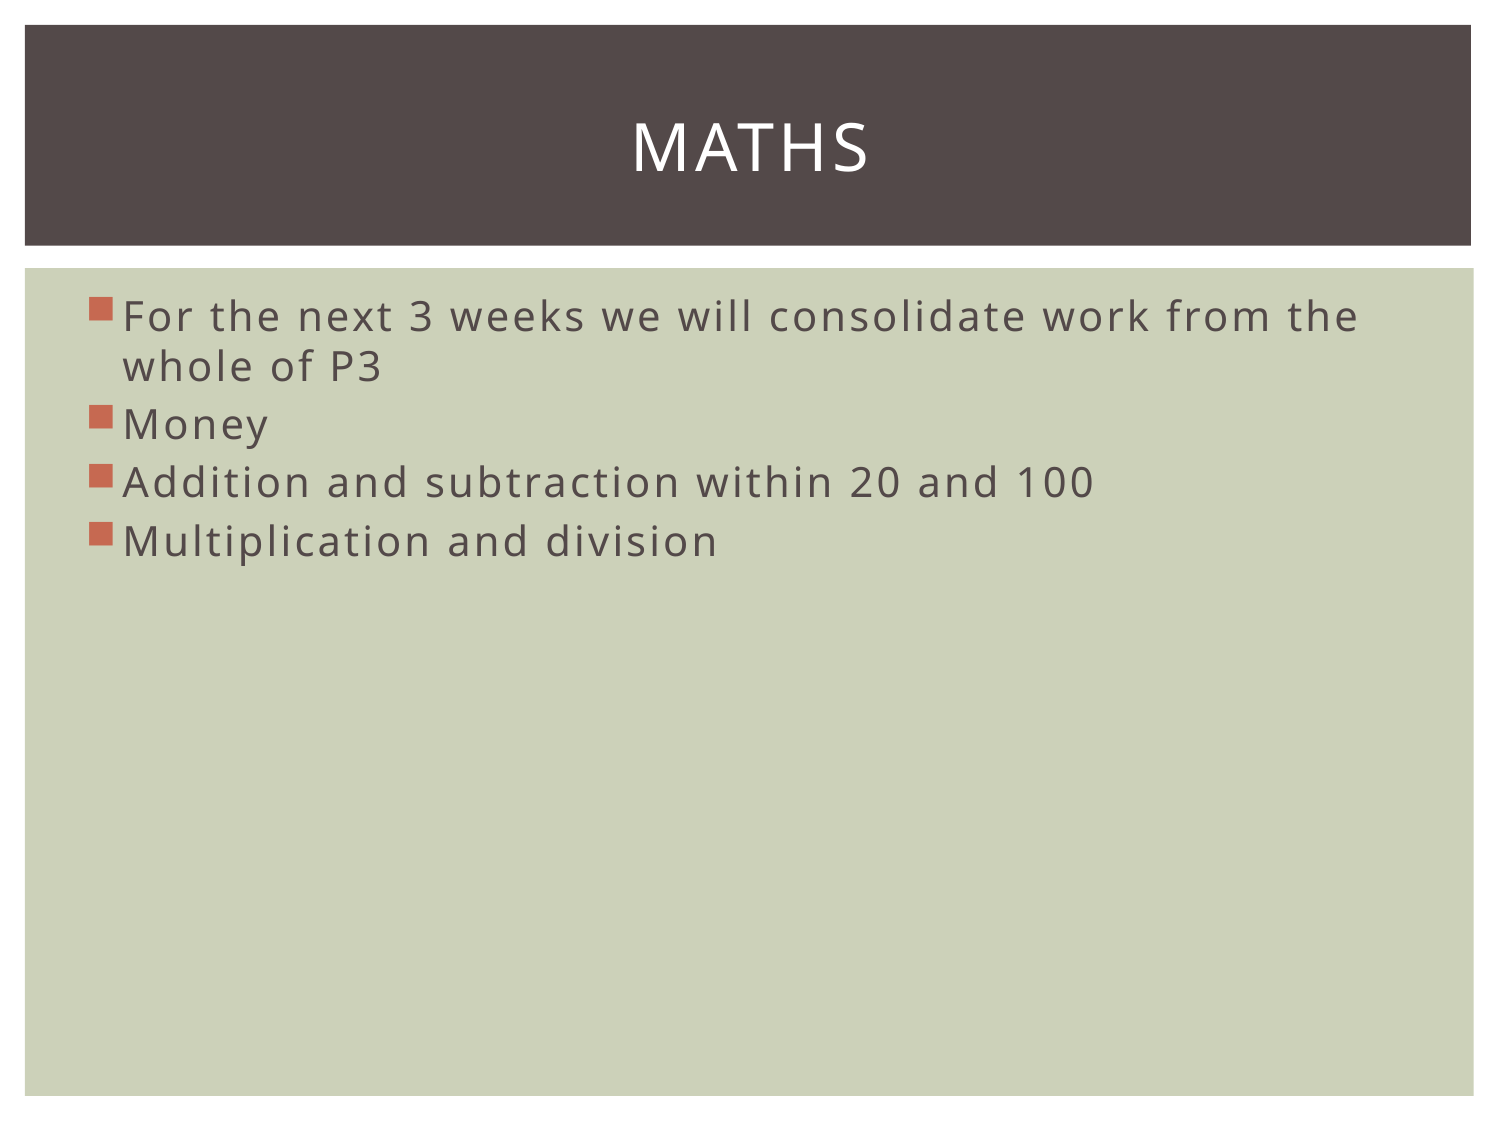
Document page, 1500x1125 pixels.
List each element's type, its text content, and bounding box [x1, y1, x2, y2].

list For the next 3 weeks we will consolidate work from the whole of P3 Money Addition and subtraction within 20 and 100 Multiplication and division [62, 281, 1442, 1005]
title Maths [62, 58, 1438, 232]
